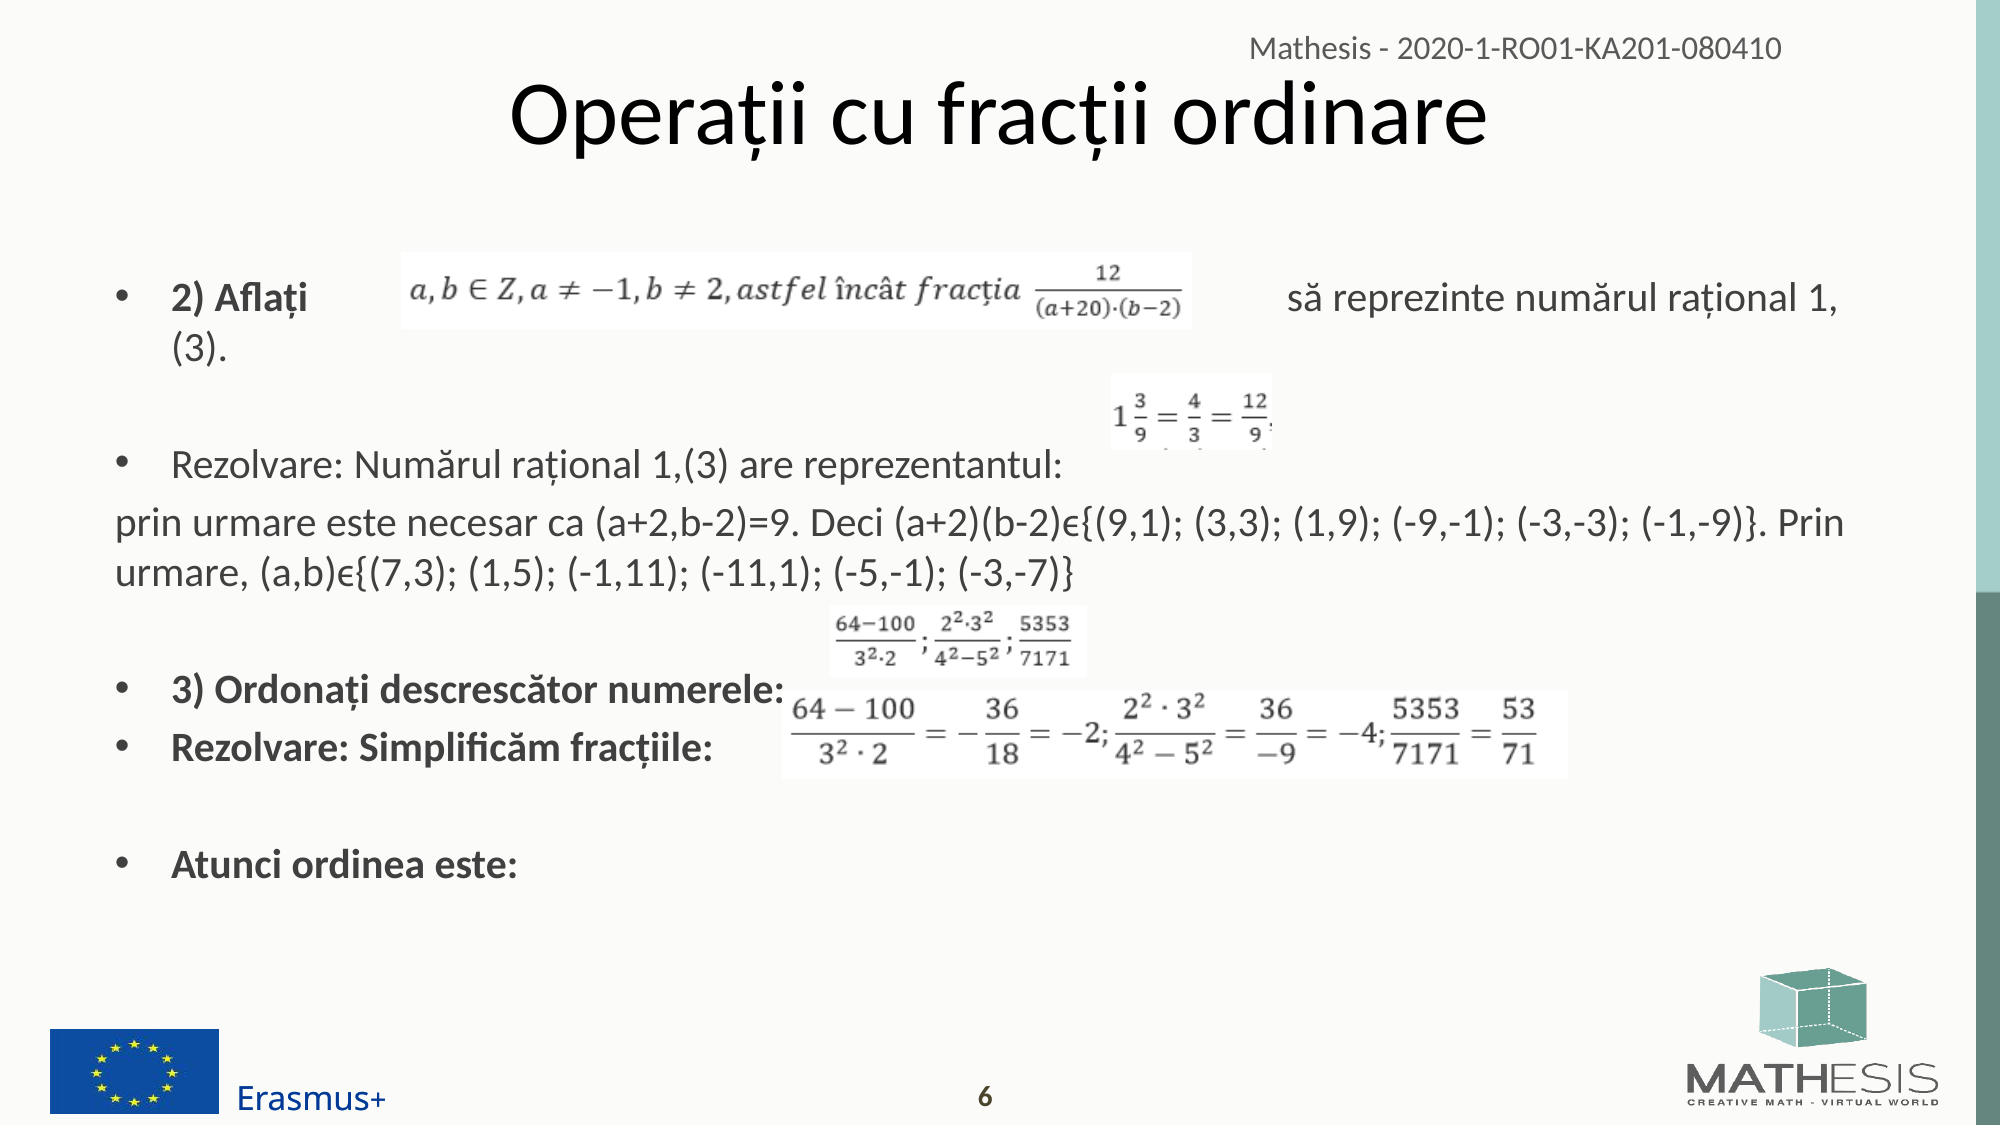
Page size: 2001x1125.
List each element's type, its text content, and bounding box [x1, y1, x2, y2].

picture [401, 252, 1192, 330]
picture [830, 605, 1087, 677]
title Operații cu fracții ordinare [99, 45, 1900, 233]
picture [1111, 372, 1272, 450]
picture [782, 690, 1568, 779]
picture [50, 1029, 219, 1114]
